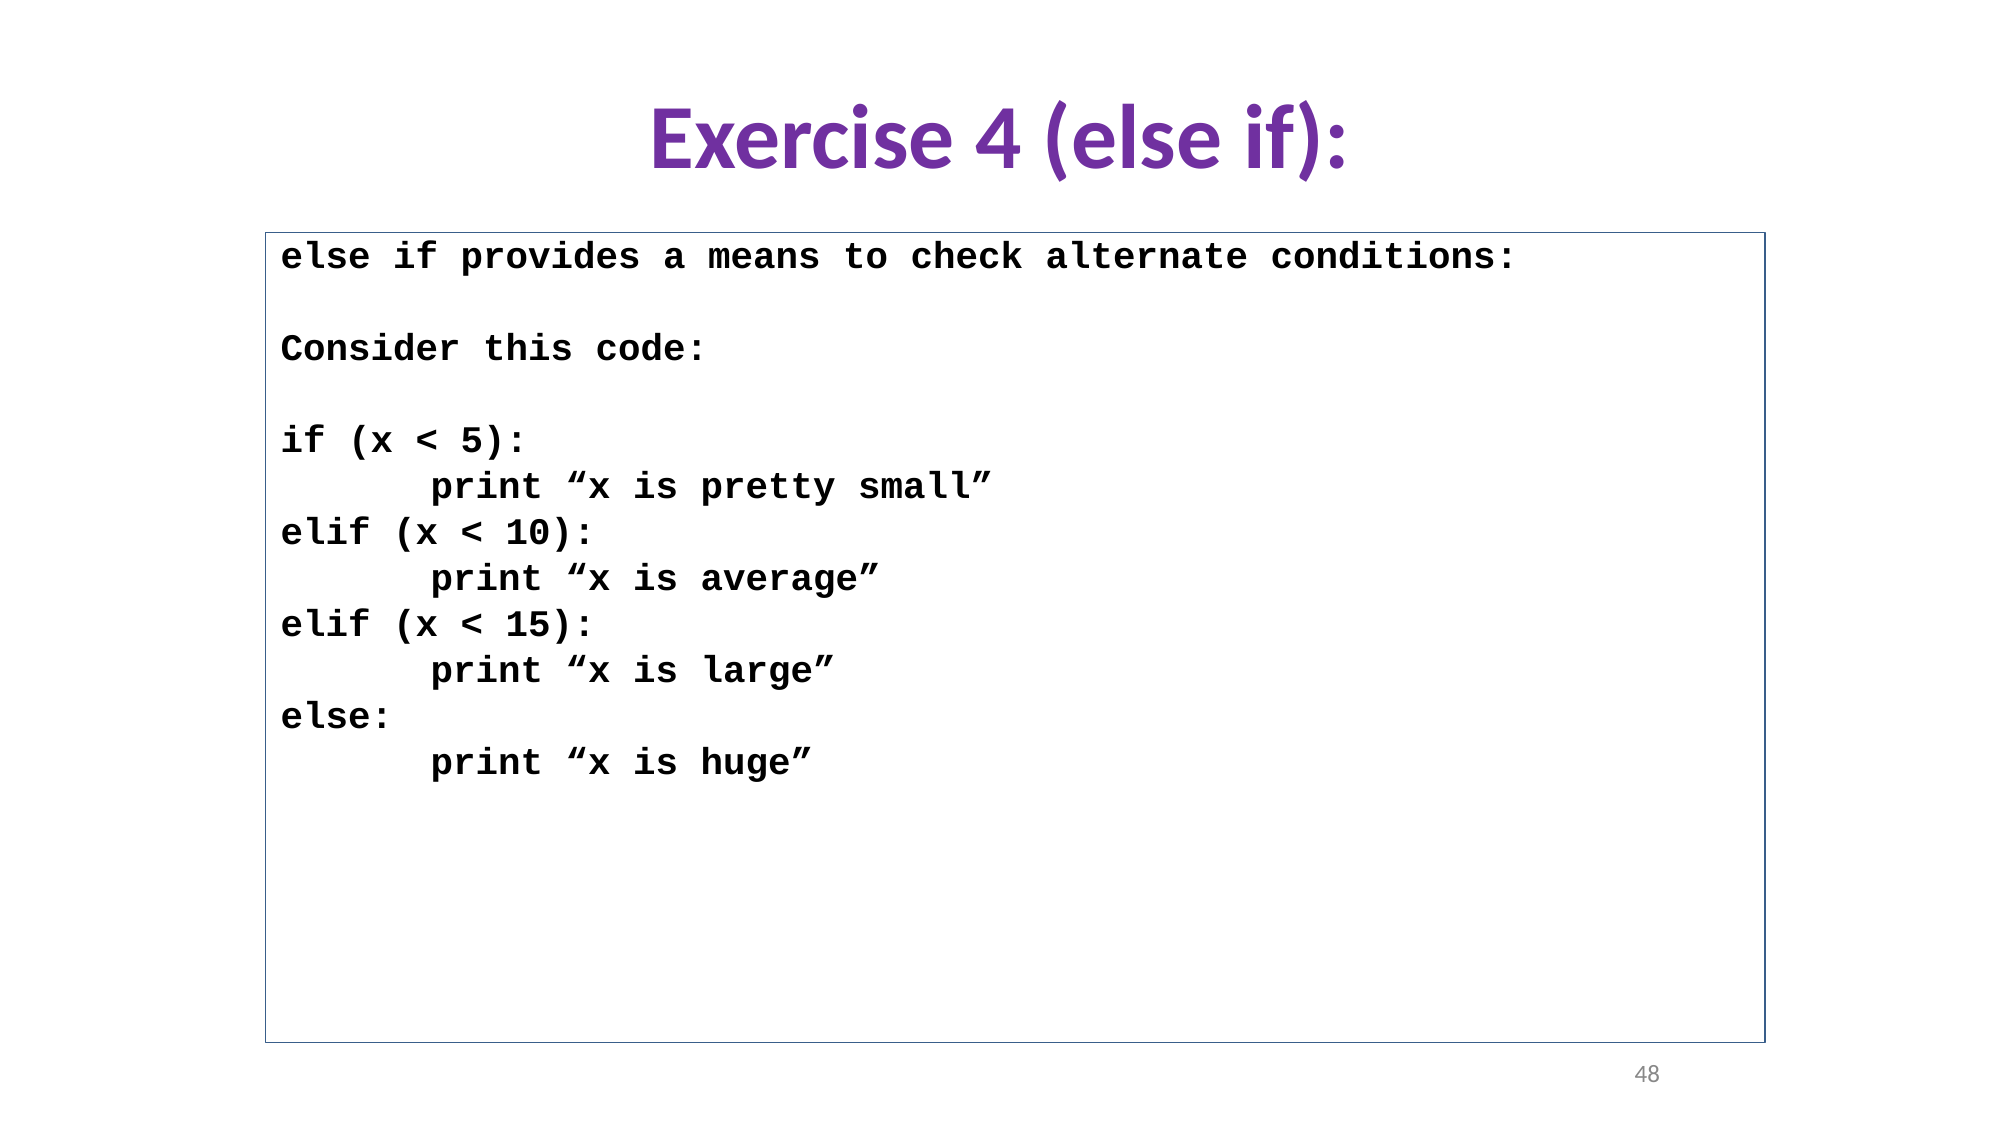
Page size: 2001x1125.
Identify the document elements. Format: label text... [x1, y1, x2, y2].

slide_number 48 [1325, 1042, 1675, 1103]
list else if provides a means to check alternate conditions: Consider this code: if (x < 5): print “x is pretty small” elif (x < 10): print “x is average” elif (x < 15): print “x is large” else: print “x is huge” [265, 232, 1765, 1043]
title Exercise 4 (else if): [324, 45, 1675, 232]
